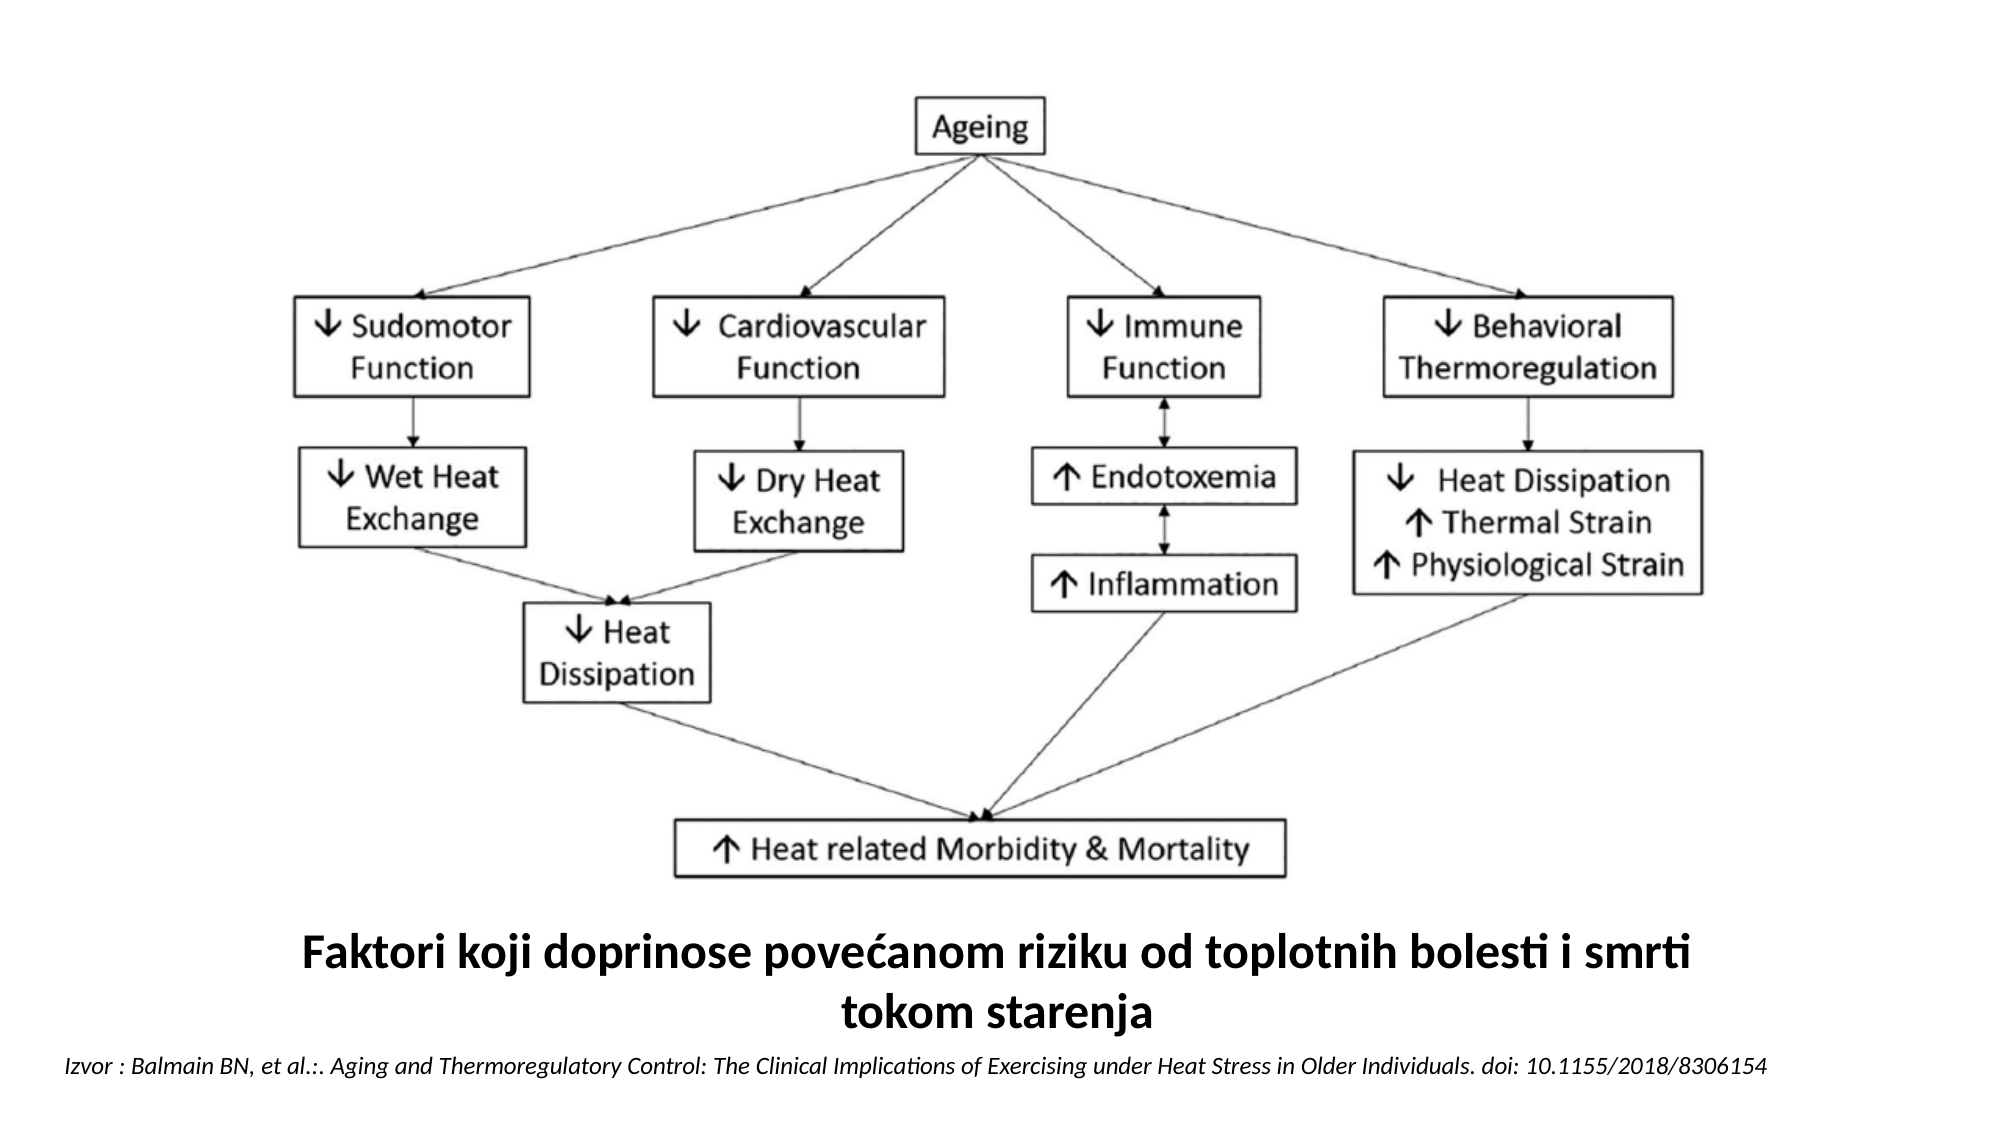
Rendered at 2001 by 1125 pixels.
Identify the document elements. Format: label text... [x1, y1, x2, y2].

text_box Izvor : Balmain BN, et al.:. Aging and Thermoregulatory Control: The Clinical Implications of Exercising under Heat Stress in Older Individuals. doi: 10.1155/2018/8306154 [49, 1041, 2000, 1087]
picture [181, 72, 1817, 911]
text_box Faktori koji doprinose povećanom riziku od toplotnih bolesti i smrti tokom starenja [227, 911, 1769, 1041]
